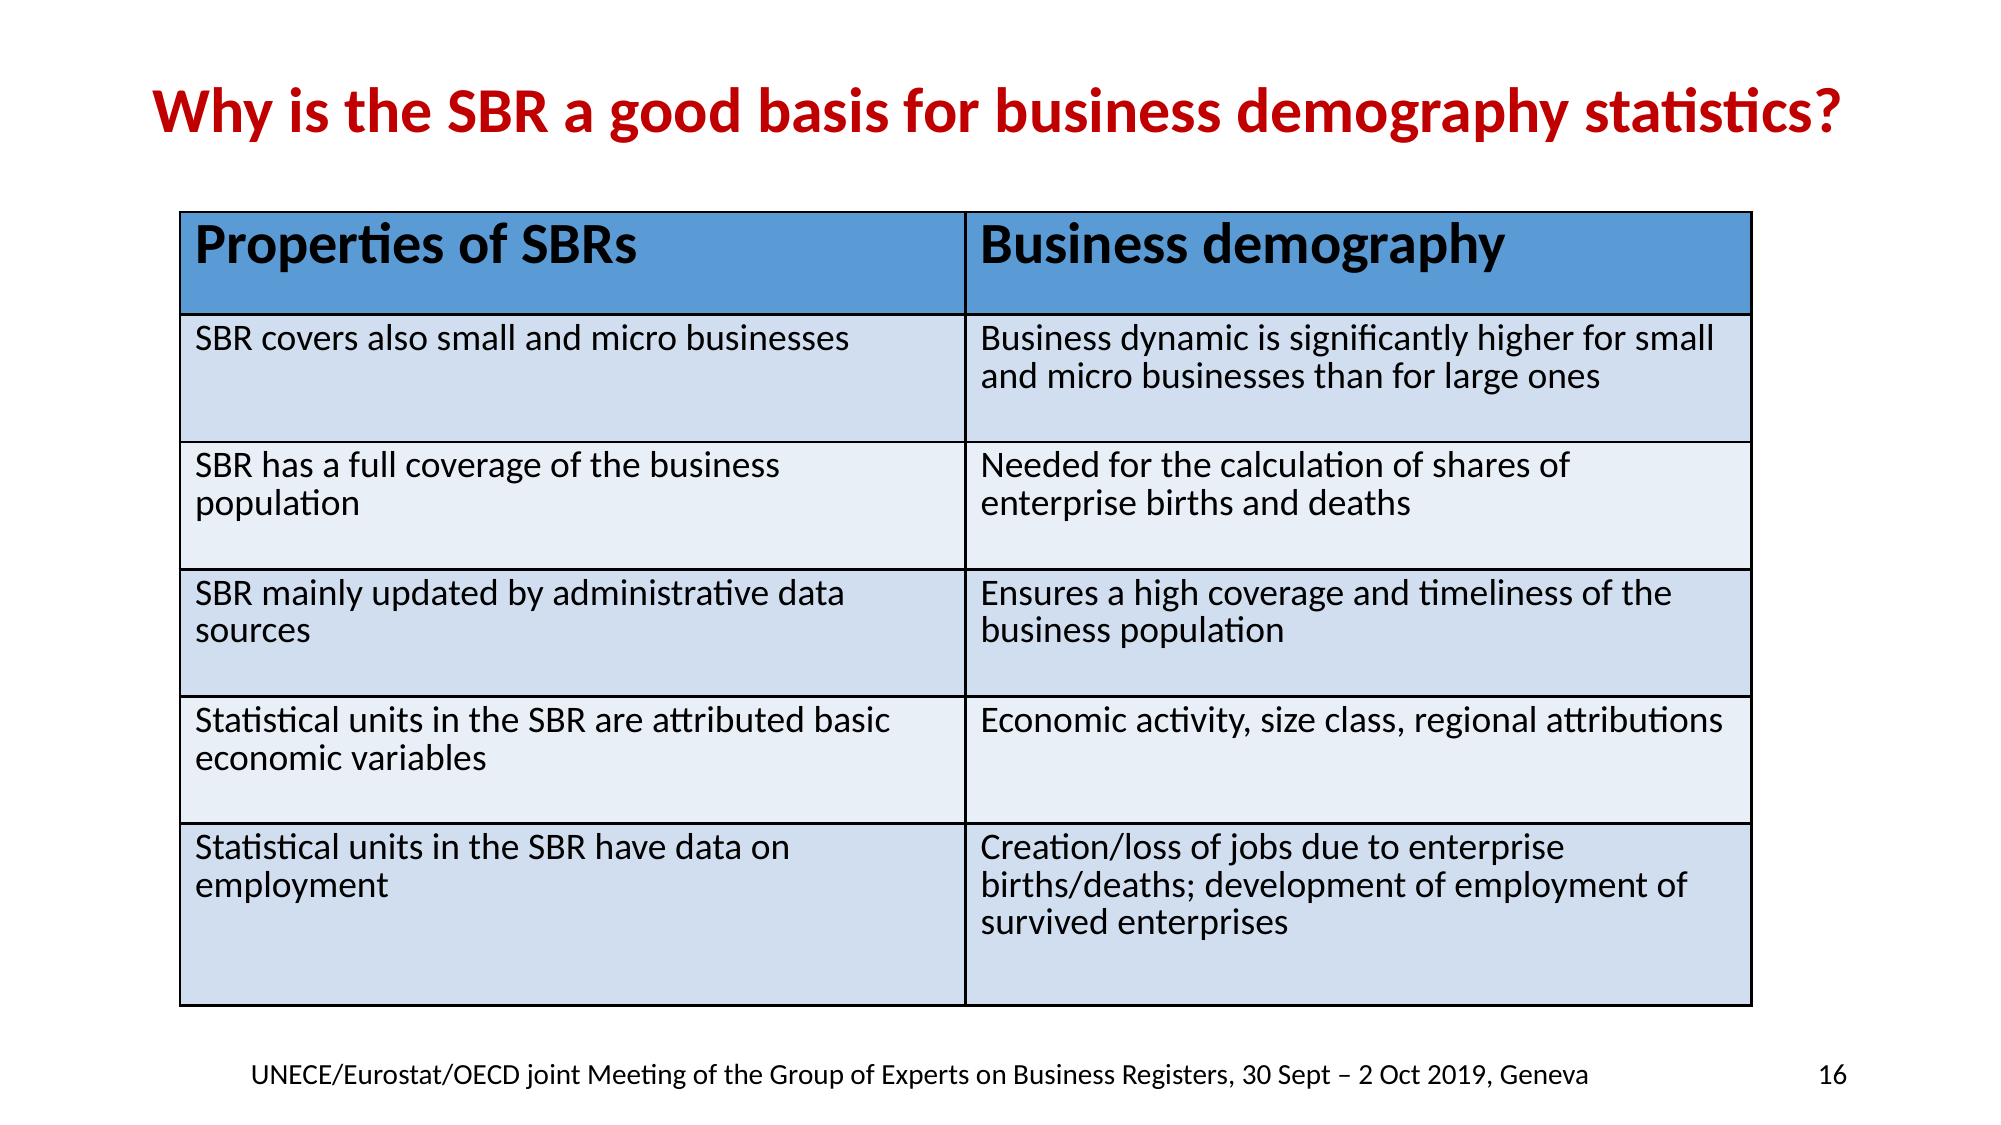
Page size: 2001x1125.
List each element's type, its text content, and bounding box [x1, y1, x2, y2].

title Why is the SBR a good basis for business demography statistics? [137, 60, 1863, 164]
table_cell Statistical units in the SBR have data on employment [181, 825, 964, 1004]
table_cell Business dynamic is significantly higher for small and micro businesses than for large ones [967, 316, 1750, 441]
table_cell Statistical units in the SBR are attributed basic economic variables [181, 698, 964, 822]
table_cell Economic activity, size class, regional attributions [967, 698, 1750, 822]
table_cell Needed for the calculation of shares of enterprise births and deaths [967, 443, 1750, 568]
table_cell SBR has a full coverage of the business population [181, 443, 964, 568]
slide_number 16 [1412, 1042, 1863, 1103]
table_header Properties of SBRs [181, 213, 964, 313]
footer UNECE/Eurostat/OECD joint Meeting of the Group of Experts on Business Registers, 30 Sept – 2 Oct 2019, Geneva [210, 1042, 1412, 1103]
table_header Business demography [967, 213, 1750, 313]
table_cell SBR covers also small and micro businesses [181, 316, 964, 441]
table_cell Creation/loss of jobs due to enterprise births/deaths; development of employment of survived enterprises [967, 825, 1750, 1004]
table_cell SBR mainly updated by administrative data sources [181, 571, 964, 695]
table_cell Ensures a high coverage and timeliness of the business population [967, 571, 1750, 695]
